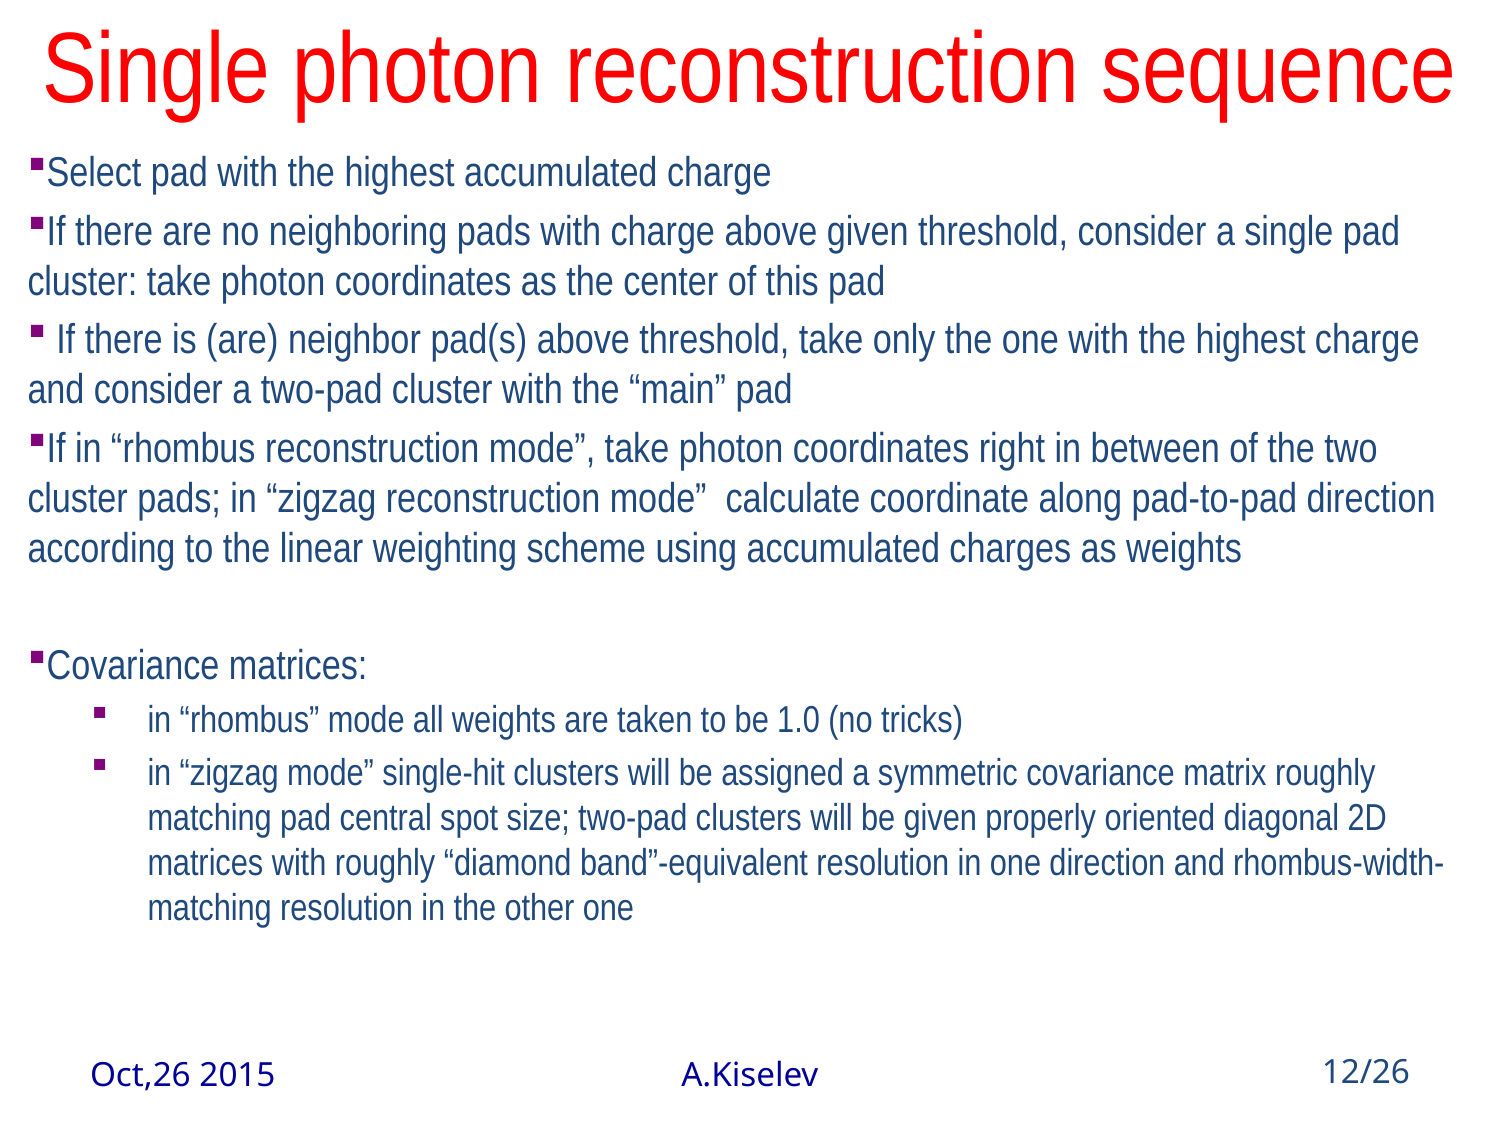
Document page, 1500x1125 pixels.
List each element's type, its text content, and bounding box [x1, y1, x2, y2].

footer A.Kiselev [512, 1042, 988, 1103]
text_box Select pad with the highest accumulated charge If there are no neighboring pads with charge above given threshold, consider a single pad cluster: take photon coordinates as the center of this pad If there is (are) neighbor pad(s) above threshold, take only the one with the highest charge and consider a two-pad cluster with the “main” pad If in “rhombus reconstruction mode”, take photon coordinates right in between of the two cluster pads; in “zigzag reconstruction mode” calculate coordinate along pad-to-pad direction according to the linear weighting scheme using accumulated charges as weights Covariance matrices: in “rhombus” mode all weights are taken to be 1.0 (no tricks) in “zigzag mode” single-hit clusters will be assigned a symmetric covariance matrix roughly matching pad central spot size; two-pad clusters will be given properly oriented diagonal 2D matrices with roughly “diamond band”-equivalent resolution in one direction and rhombus-width-matching resolution in the other one [12, 137, 1500, 1013]
slide_number 12/26 [1074, 1042, 1425, 1103]
title Single photon reconstruction sequence [0, 0, 1500, 125]
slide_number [75, 1042, 425, 1103]
